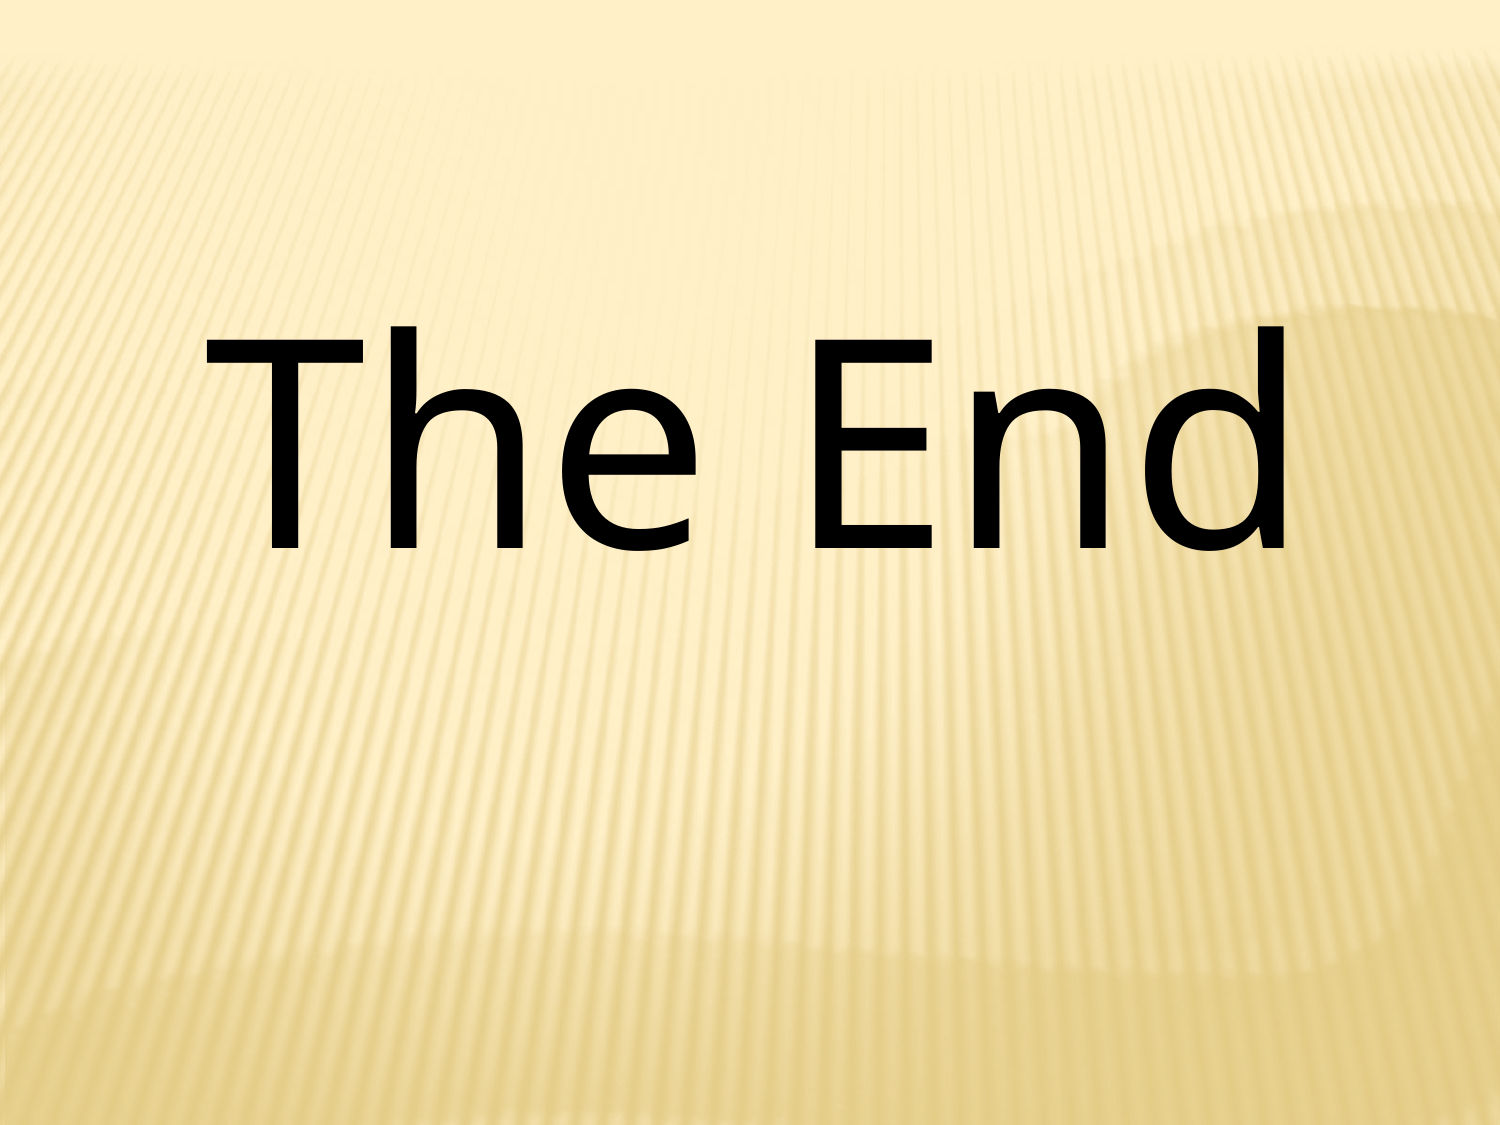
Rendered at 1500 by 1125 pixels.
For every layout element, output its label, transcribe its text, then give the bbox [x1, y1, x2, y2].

text_box The End [189, 249, 1325, 615]
